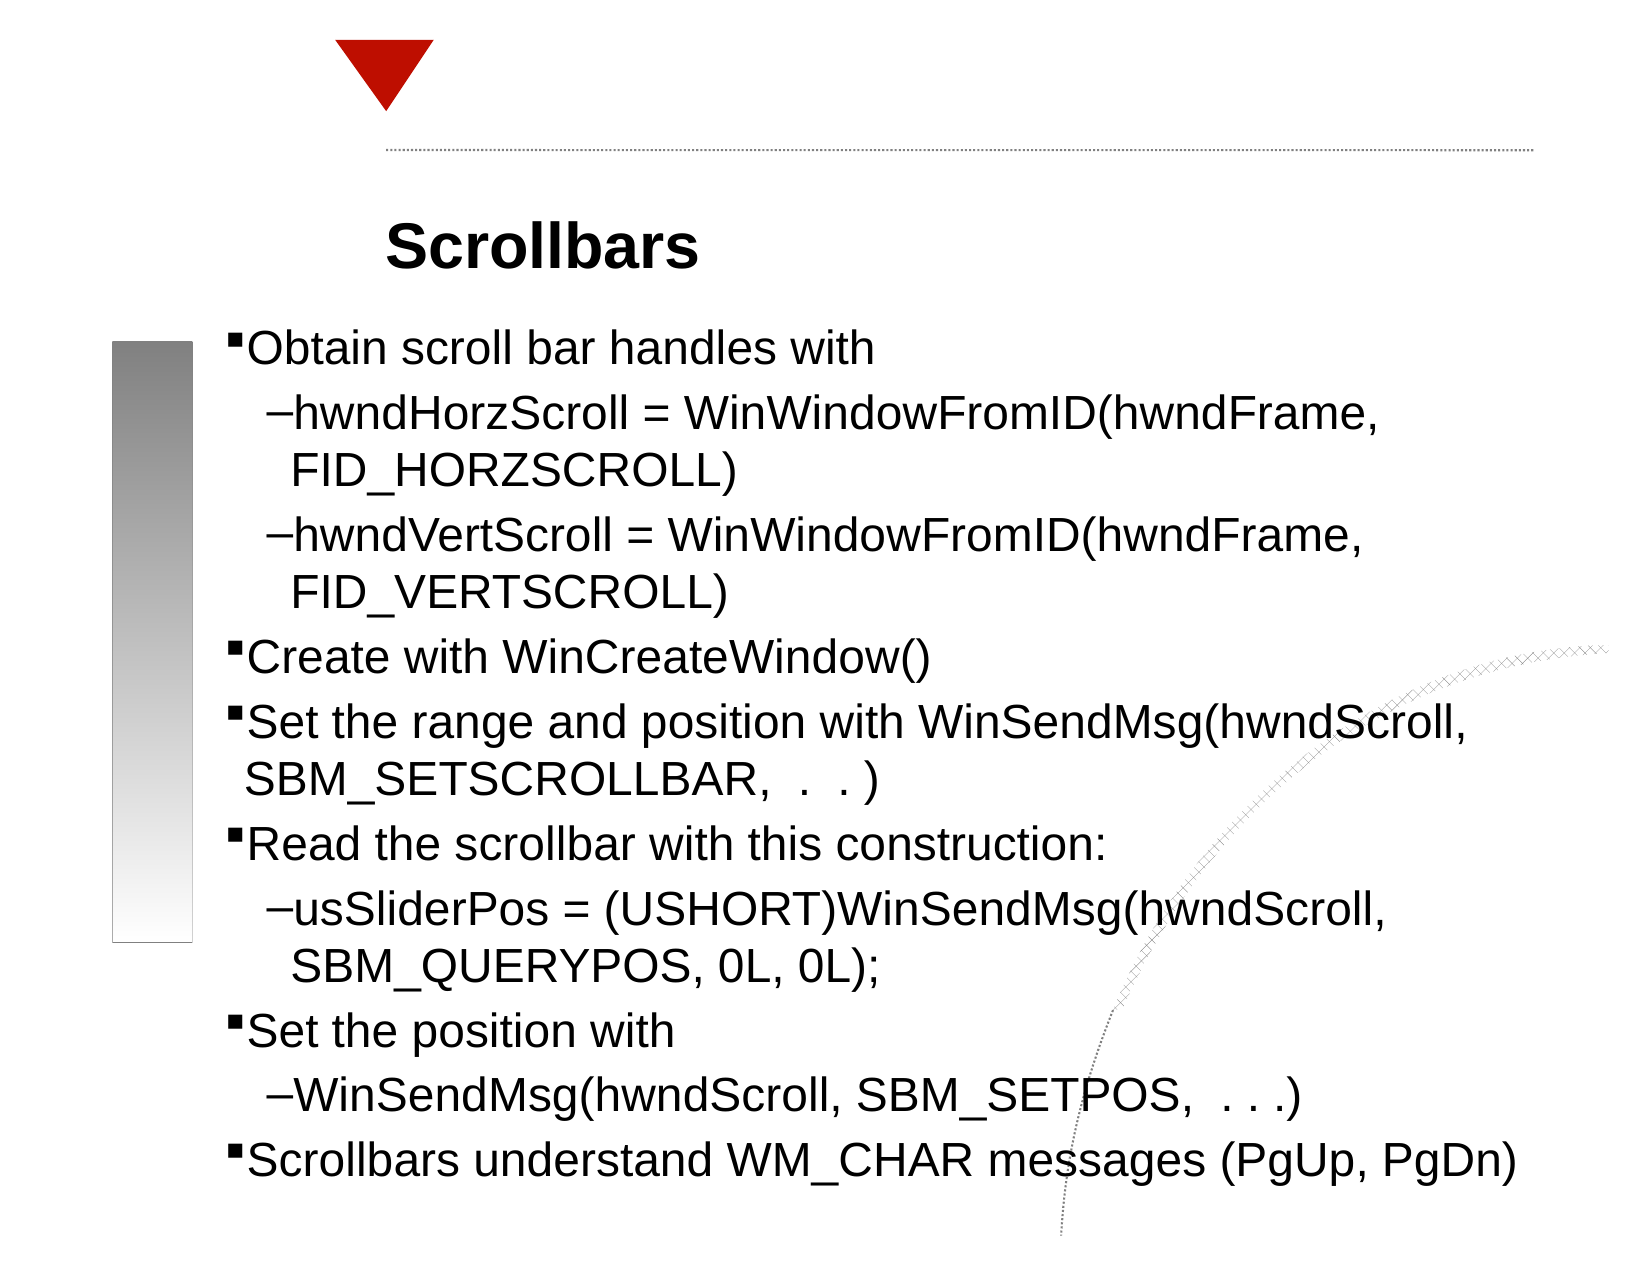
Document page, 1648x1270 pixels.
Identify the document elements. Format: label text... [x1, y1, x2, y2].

text_box Obtain scroll bar handles with hwndHorzScroll = WinWindowFromID(hwndFrame, FID_HORZSCROLL) hwndVertScroll = WinWindowFromID(hwndFrame, FID_VERTSCROLL) Create with WinCreateWindow() Set the range and position with WinSendMsg(hwndScroll, SBM_SETSCROLLBAR, . . ) Read the scrollbar with this construction: usSliderPos = (USHORT)WinSendMsg(hwndScroll, SBM_QUERYPOS, 0L, 0L); Set the position with WinSendMsg(hwndScroll, SBM_SETPOS, . . .) Scrollbars understand WM_CHAR messages (PgUp, PgDn) [224, 316, 1532, 1187]
text_box Scrollbars [385, 204, 1538, 282]
